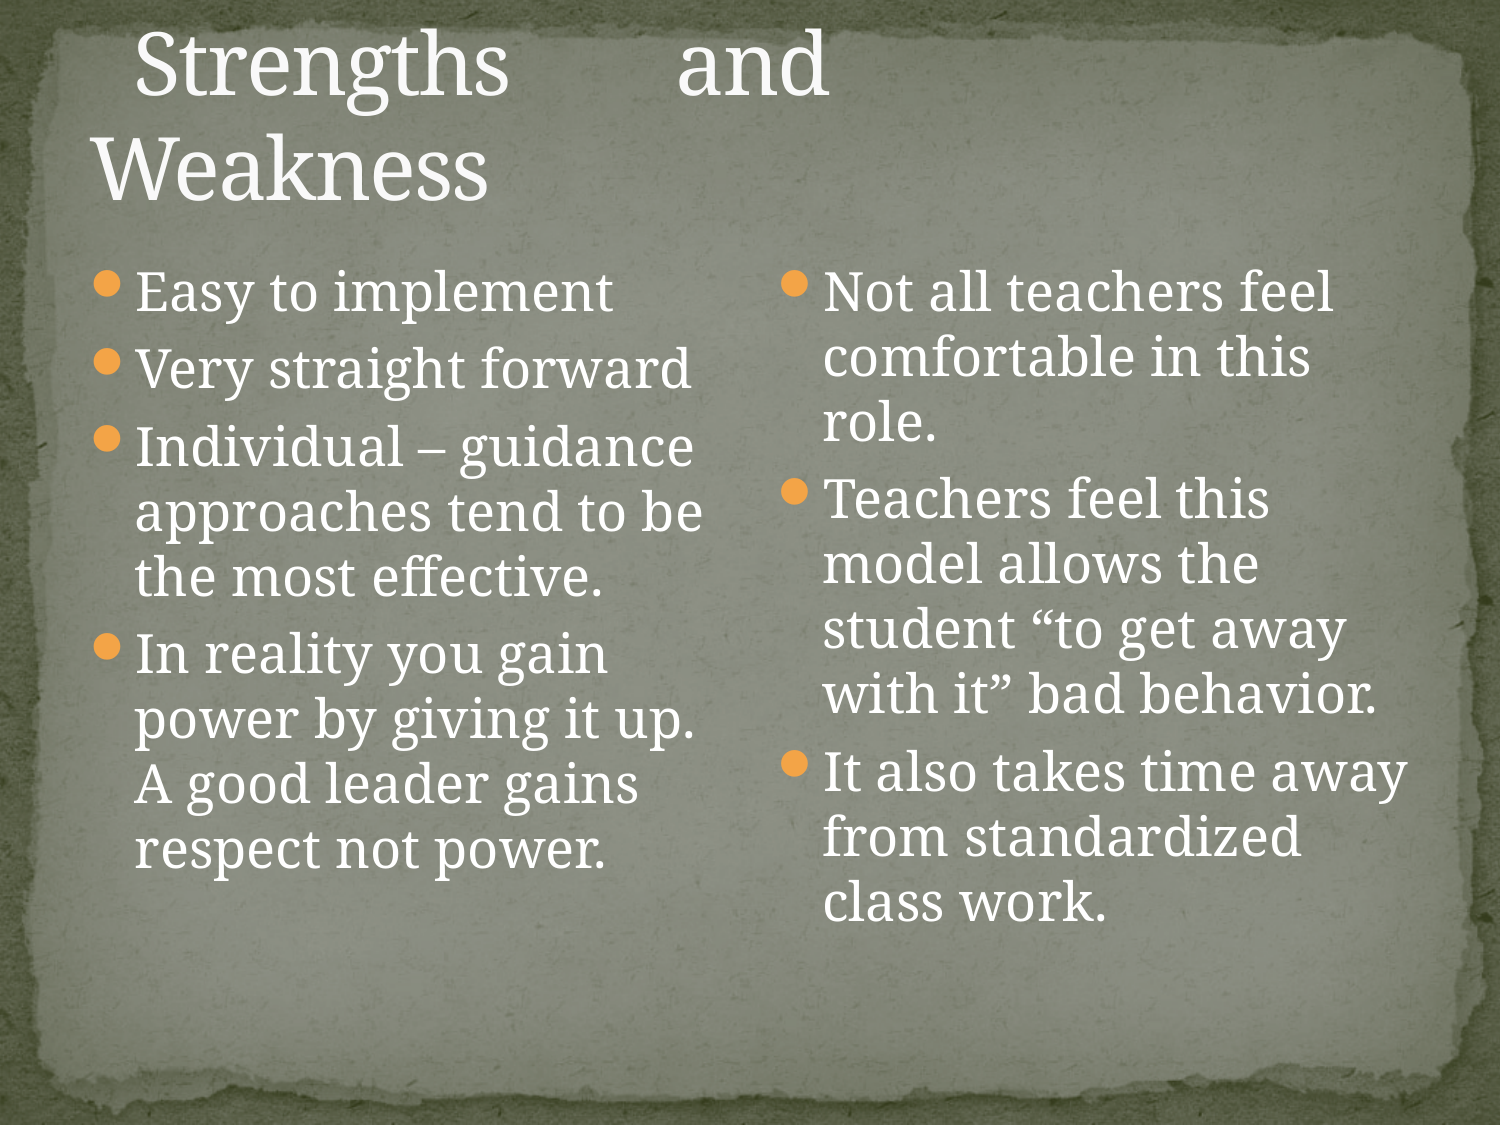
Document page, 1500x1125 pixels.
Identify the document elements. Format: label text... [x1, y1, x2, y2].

list Not all teachers feel comfortable in this role. Teachers feel this model allows the student “to get away with it” bad behavior. It also takes time away from standardized class work. [762, 249, 1429, 1000]
title Strengths and Weakness [74, 24, 1425, 225]
list Easy to implement Very straight forward Individual – guidance approaches tend to be the most effective. In reality you gain power by giving it up. A good leader gains respect not power. [75, 249, 741, 1000]
